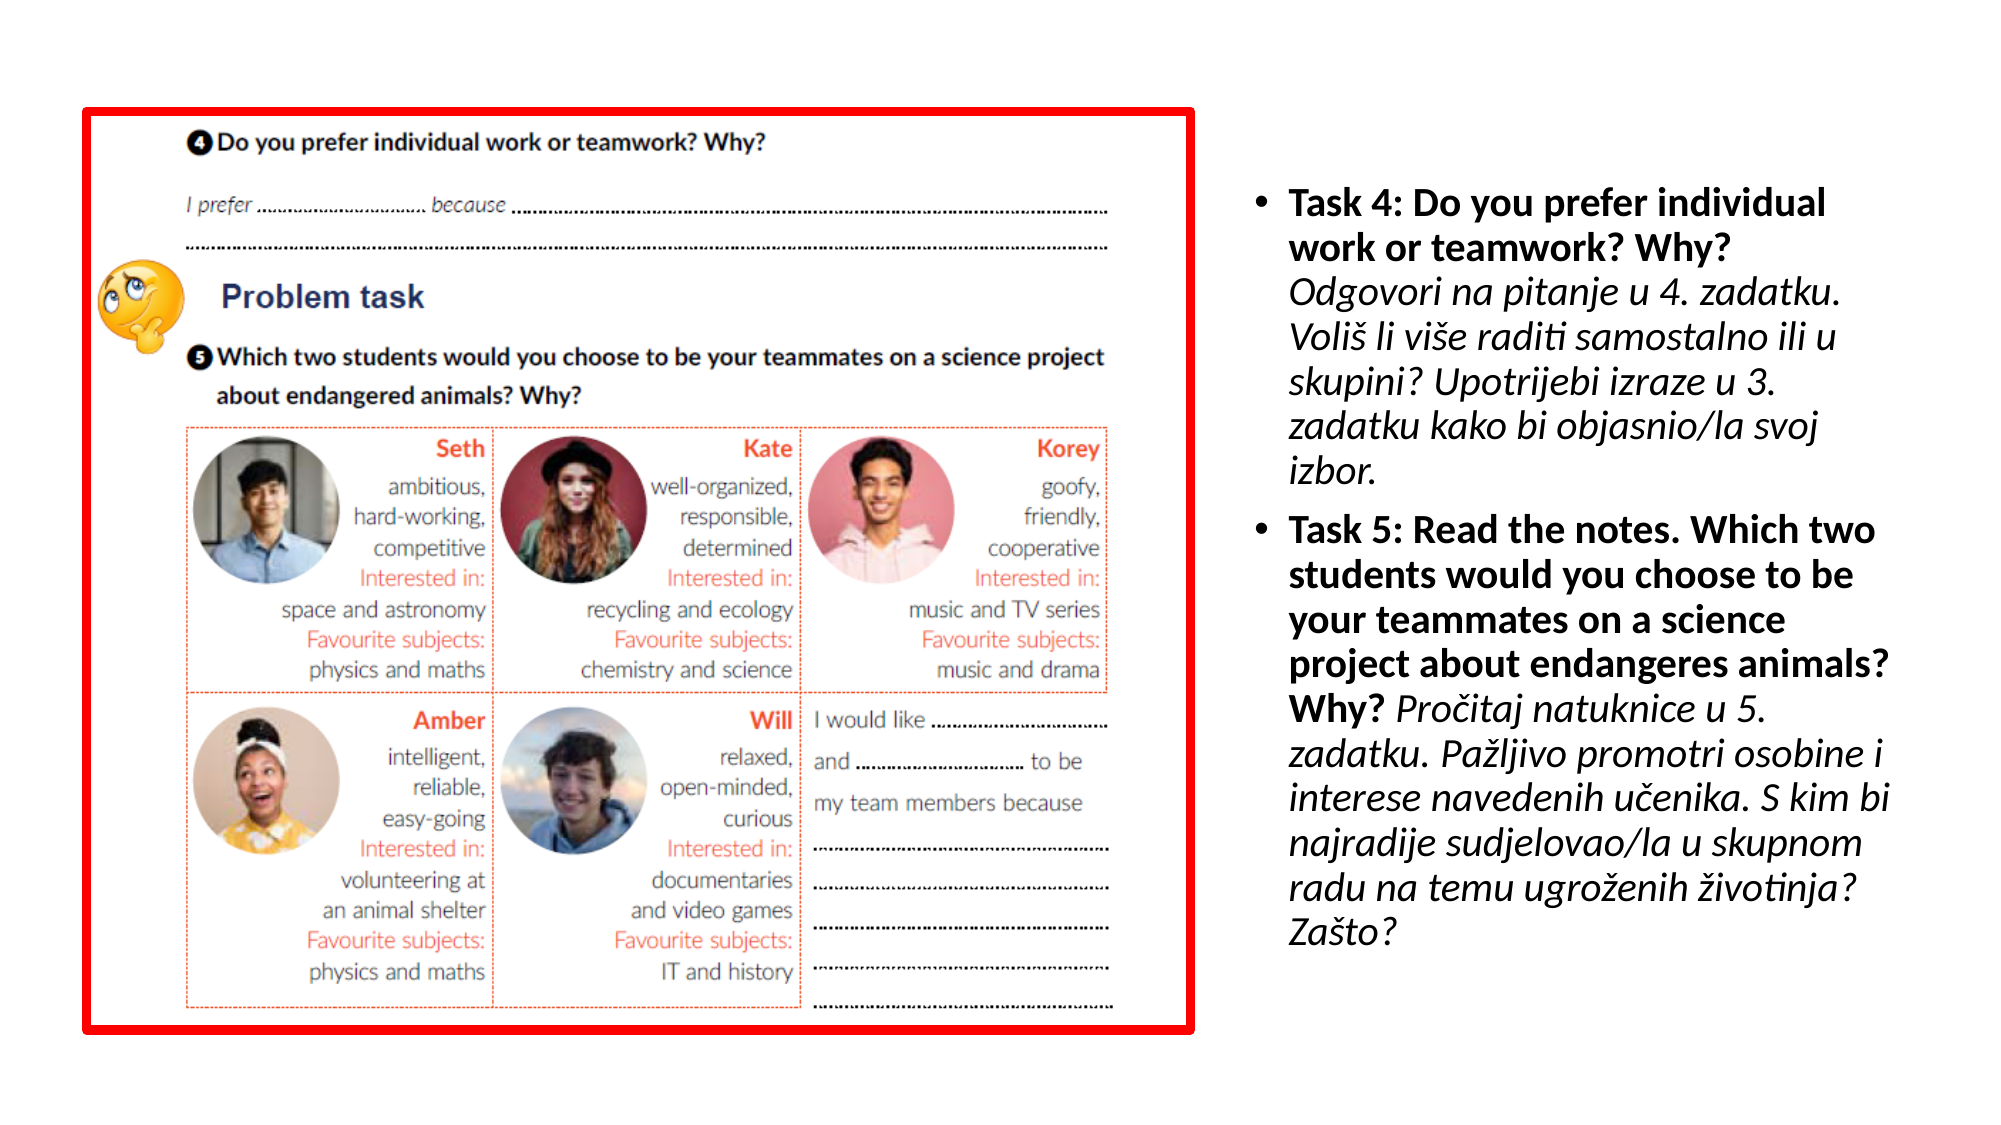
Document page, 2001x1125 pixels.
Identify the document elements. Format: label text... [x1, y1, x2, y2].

list Task 4: Do you prefer individual work or teamwork? Why? Odgovori na pitanje u 4. zadatku. Voliš li više raditi samostalno ili u skupini? Upotrijebi izraze u 3. zadatku kako bi objasnio/la svoj izbor. Task 5: Read the notes. Which two students would you choose to be your teammates on a science project about endangeres animals? Why? Pročitaj natuknice u 5. zadatku. Pažljivo promotri osobine i interese navedenih učenika. S kim bi najradije sudjelovao/la u skupnom radu na temu ugroženih životinja? Zašto? [1239, 173, 1909, 968]
picture [91, 115, 1186, 1026]
